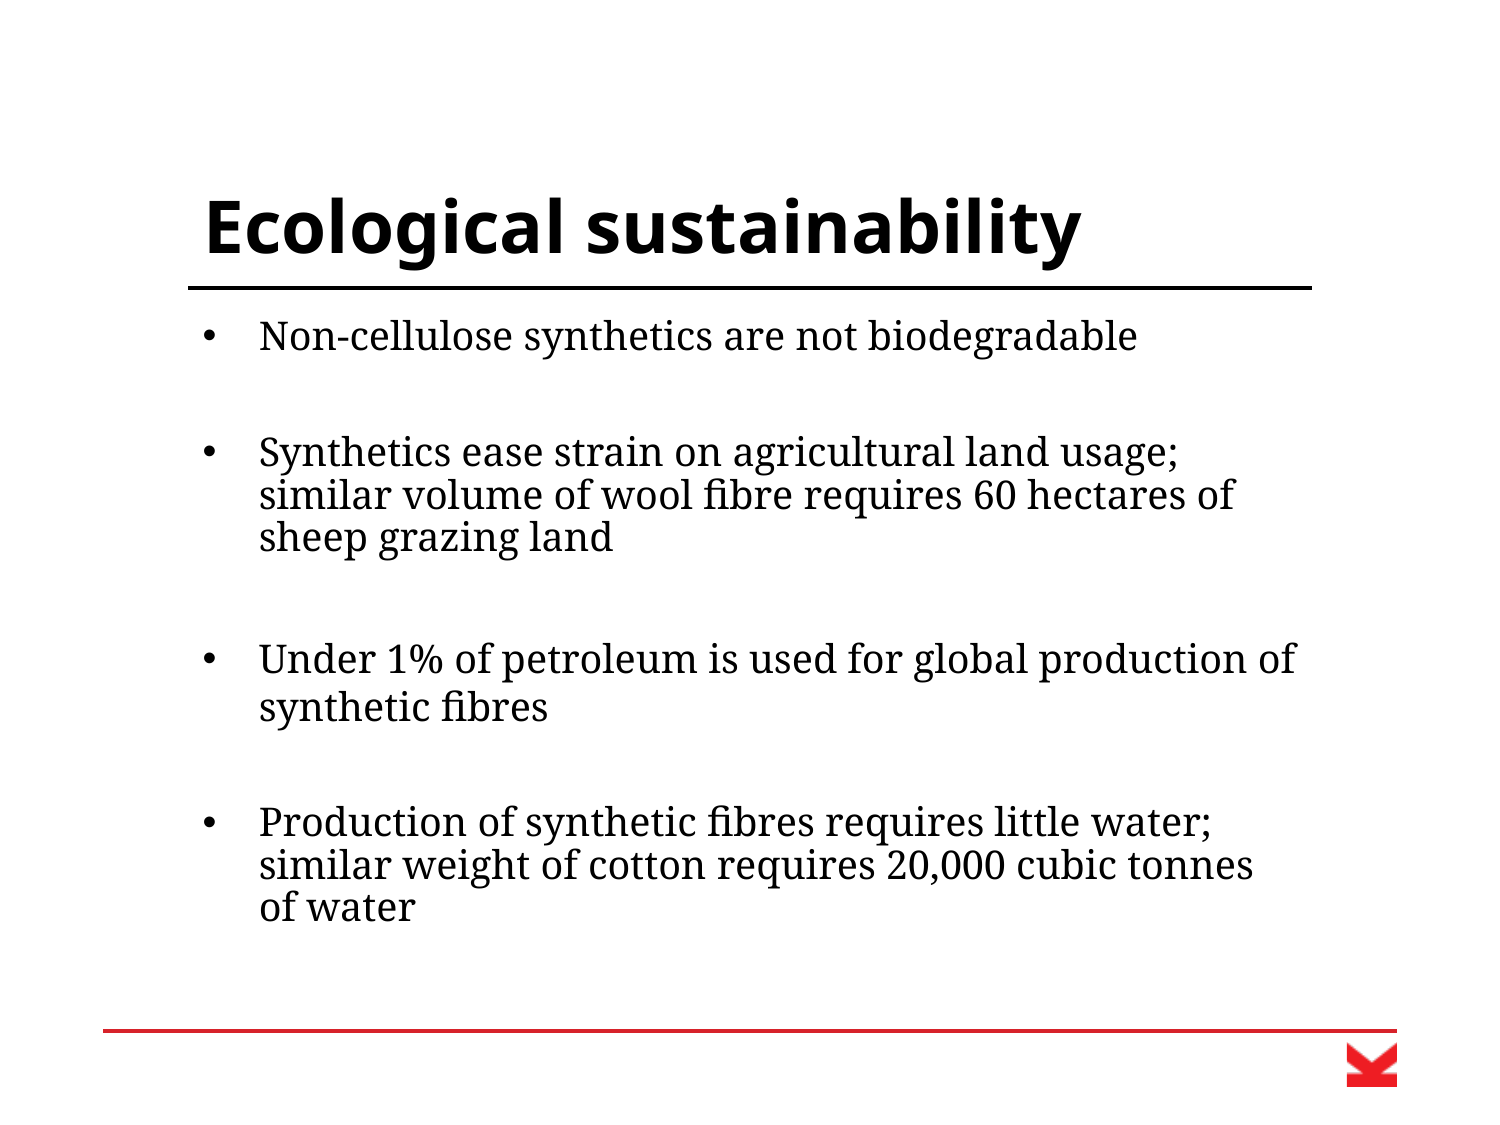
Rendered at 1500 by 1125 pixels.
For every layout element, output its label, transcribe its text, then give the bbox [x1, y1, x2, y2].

subtitle Non-cellulose synthetics are not biodegradable Synthetics ease strain on agricultural land usage; similar volume of wool fibre requires 60 hectares of sheep grazing land Under 1% of petroleum is used for global production of synthetic fibres Production of synthetic fibres requires little water; similar weight of cotton requires 20,000 cubic tonnes of water [187, 308, 1313, 1019]
title Ecological sustainability [188, 59, 1312, 278]
